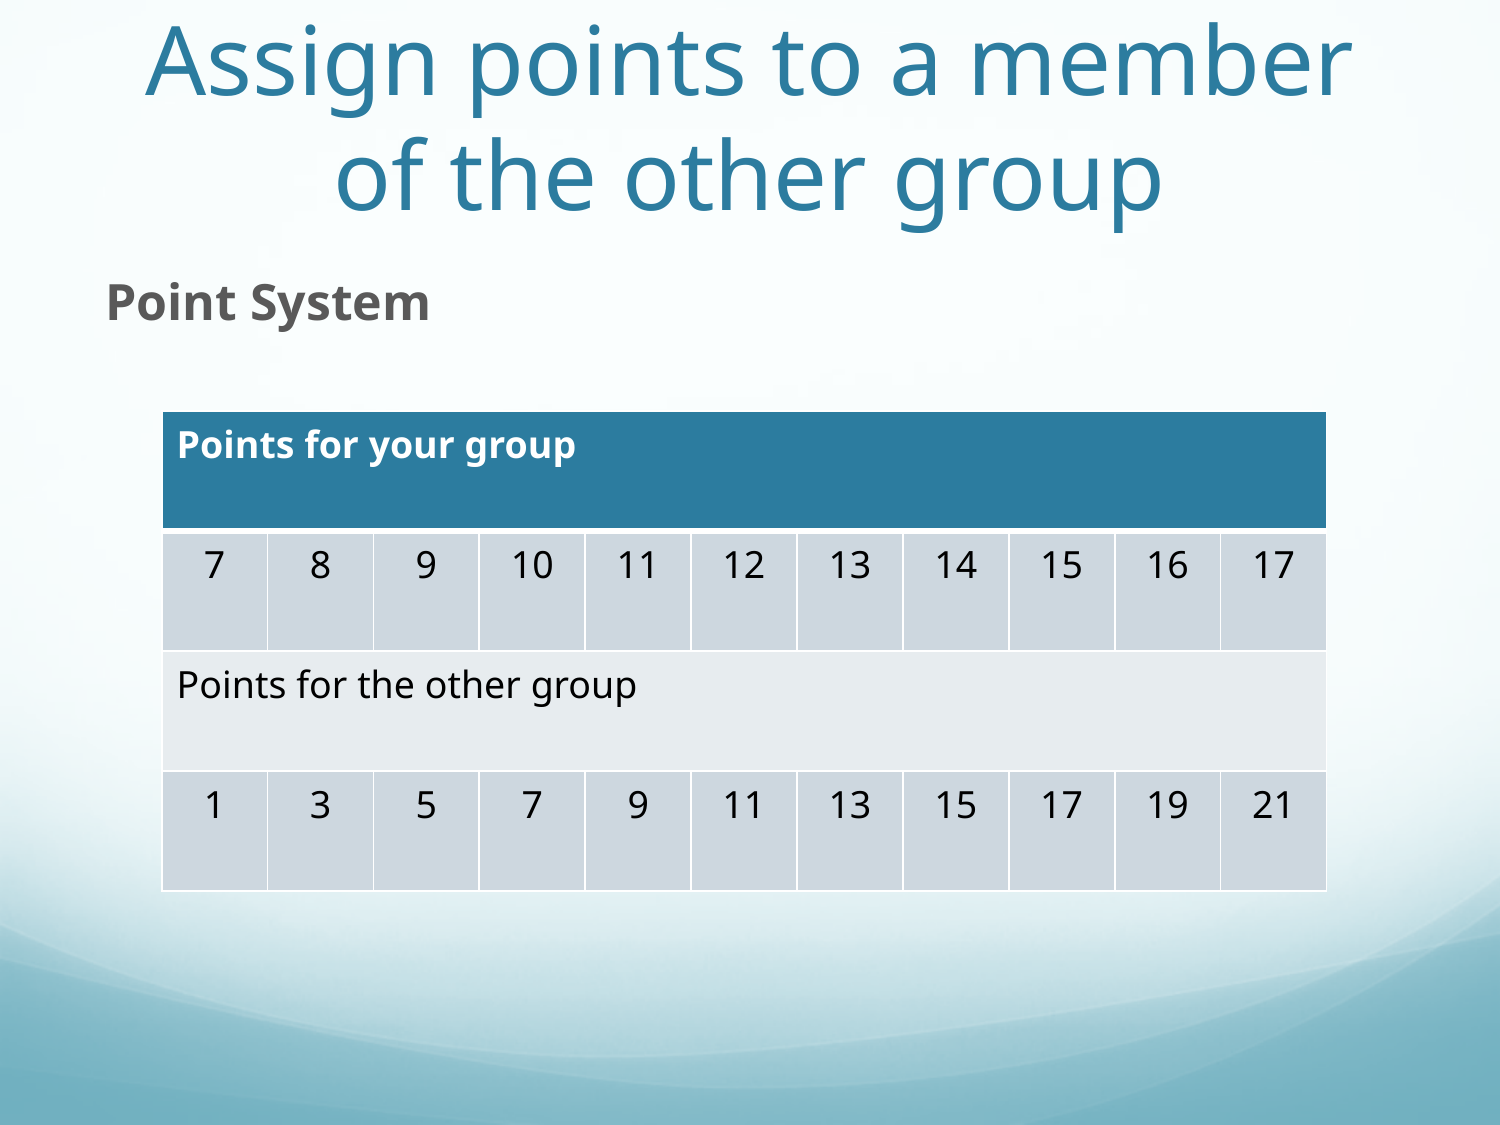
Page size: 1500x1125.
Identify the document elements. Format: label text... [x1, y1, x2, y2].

table_cell 17 [1221, 534, 1326, 650]
table_cell 10 [480, 534, 584, 650]
table_cell 9 [374, 534, 478, 650]
table_cell 15 [1010, 534, 1114, 650]
table_cell 15 [904, 772, 1008, 890]
table_cell 1 [163, 772, 267, 890]
table_cell 3 [268, 772, 373, 890]
table_cell 7 [480, 772, 584, 890]
table_cell Points for the other group [163, 652, 1326, 770]
table_header Points for your group [163, 412, 1326, 528]
table_cell 5 [374, 772, 478, 890]
table_cell 13 [798, 772, 902, 890]
table_cell 11 [586, 534, 690, 650]
list Point System [90, 262, 1410, 975]
title Assign points to a member of the other group [90, 17, 1410, 237]
table_cell 8 [268, 534, 373, 650]
table_cell 11 [692, 772, 796, 890]
table_cell 16 [1116, 534, 1220, 650]
table_cell 9 [586, 772, 690, 890]
table_cell 19 [1116, 772, 1220, 890]
table_cell 14 [904, 534, 1008, 650]
table_cell 7 [163, 534, 267, 650]
table_cell 13 [798, 534, 902, 650]
table_cell 17 [1010, 772, 1114, 890]
table_cell 12 [692, 534, 796, 650]
table_cell 21 [1221, 772, 1326, 890]
